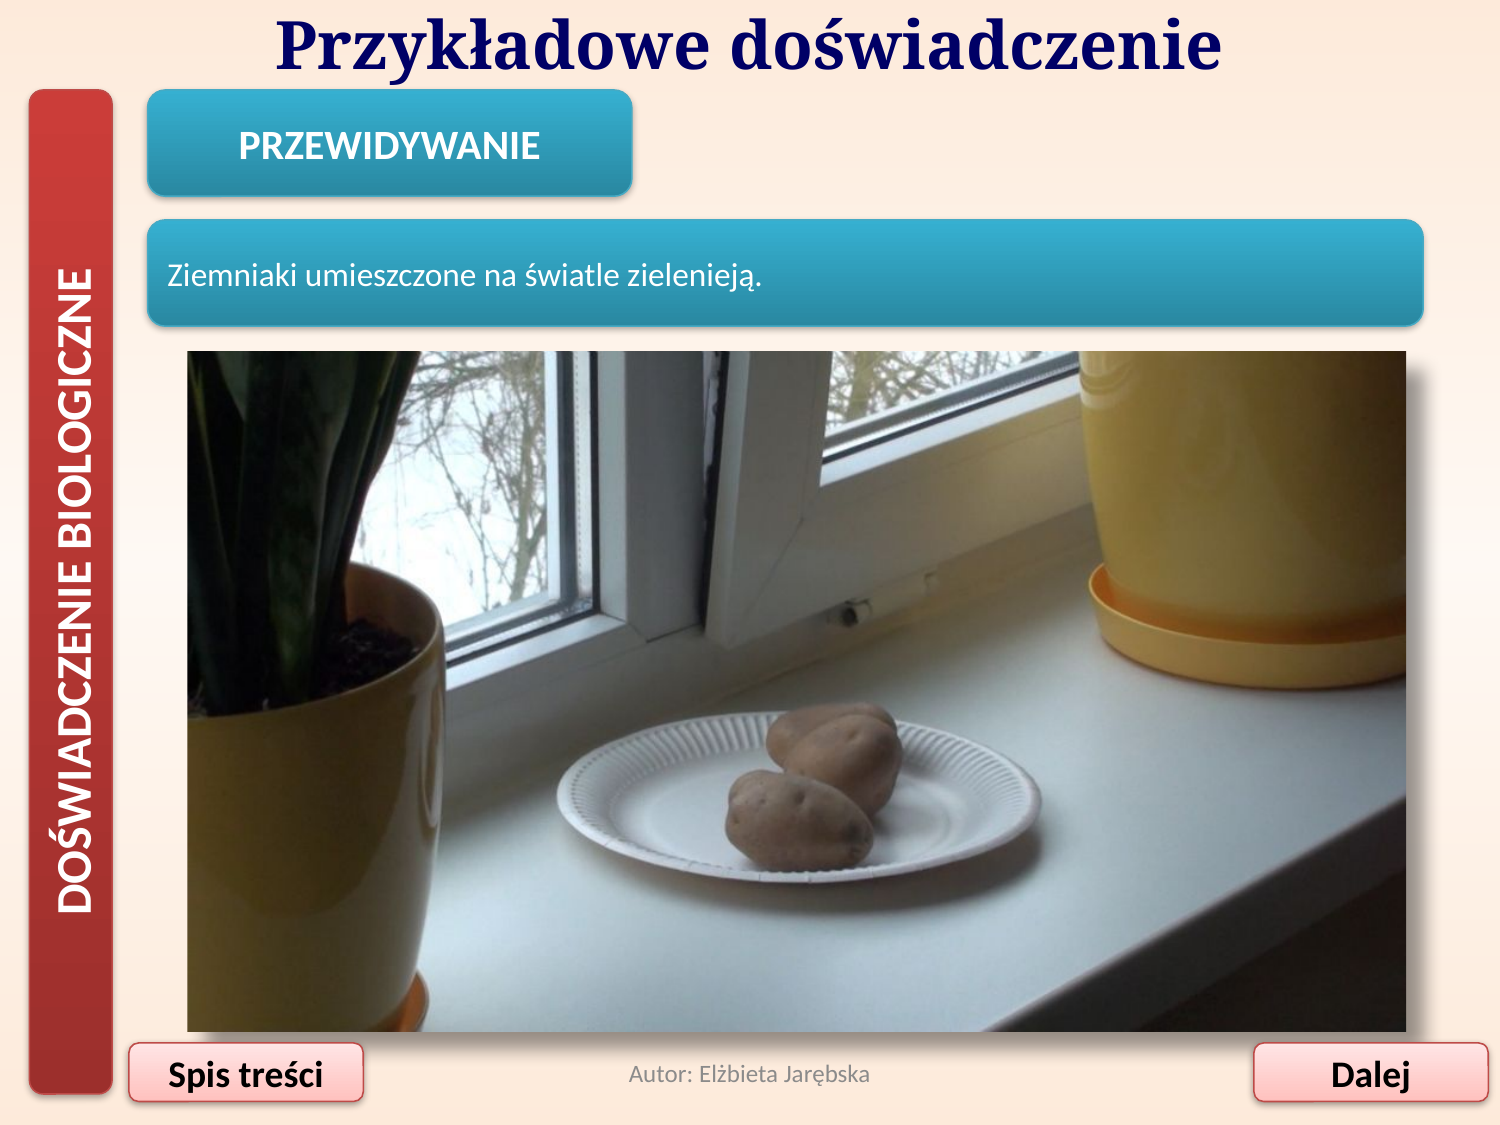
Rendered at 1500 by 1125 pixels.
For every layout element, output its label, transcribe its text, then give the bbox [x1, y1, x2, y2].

footer Autor: Elżbieta Jarębska [512, 1042, 988, 1103]
text_box Spis treści [128, 1042, 365, 1103]
text_box [185, 349, 1408, 1033]
text_box Przykładowe doświadczenie [64, 0, 1436, 91]
text_box DOŚWIADCZENIE BIOLOGICZNE [28, 89, 113, 1095]
text_box PRZEWIDYWANIE [146, 91, 633, 198]
text_box Ziemniaki umieszczone na światle zielenieją. [146, 219, 1424, 327]
text_box Dalej [1253, 1042, 1490, 1103]
